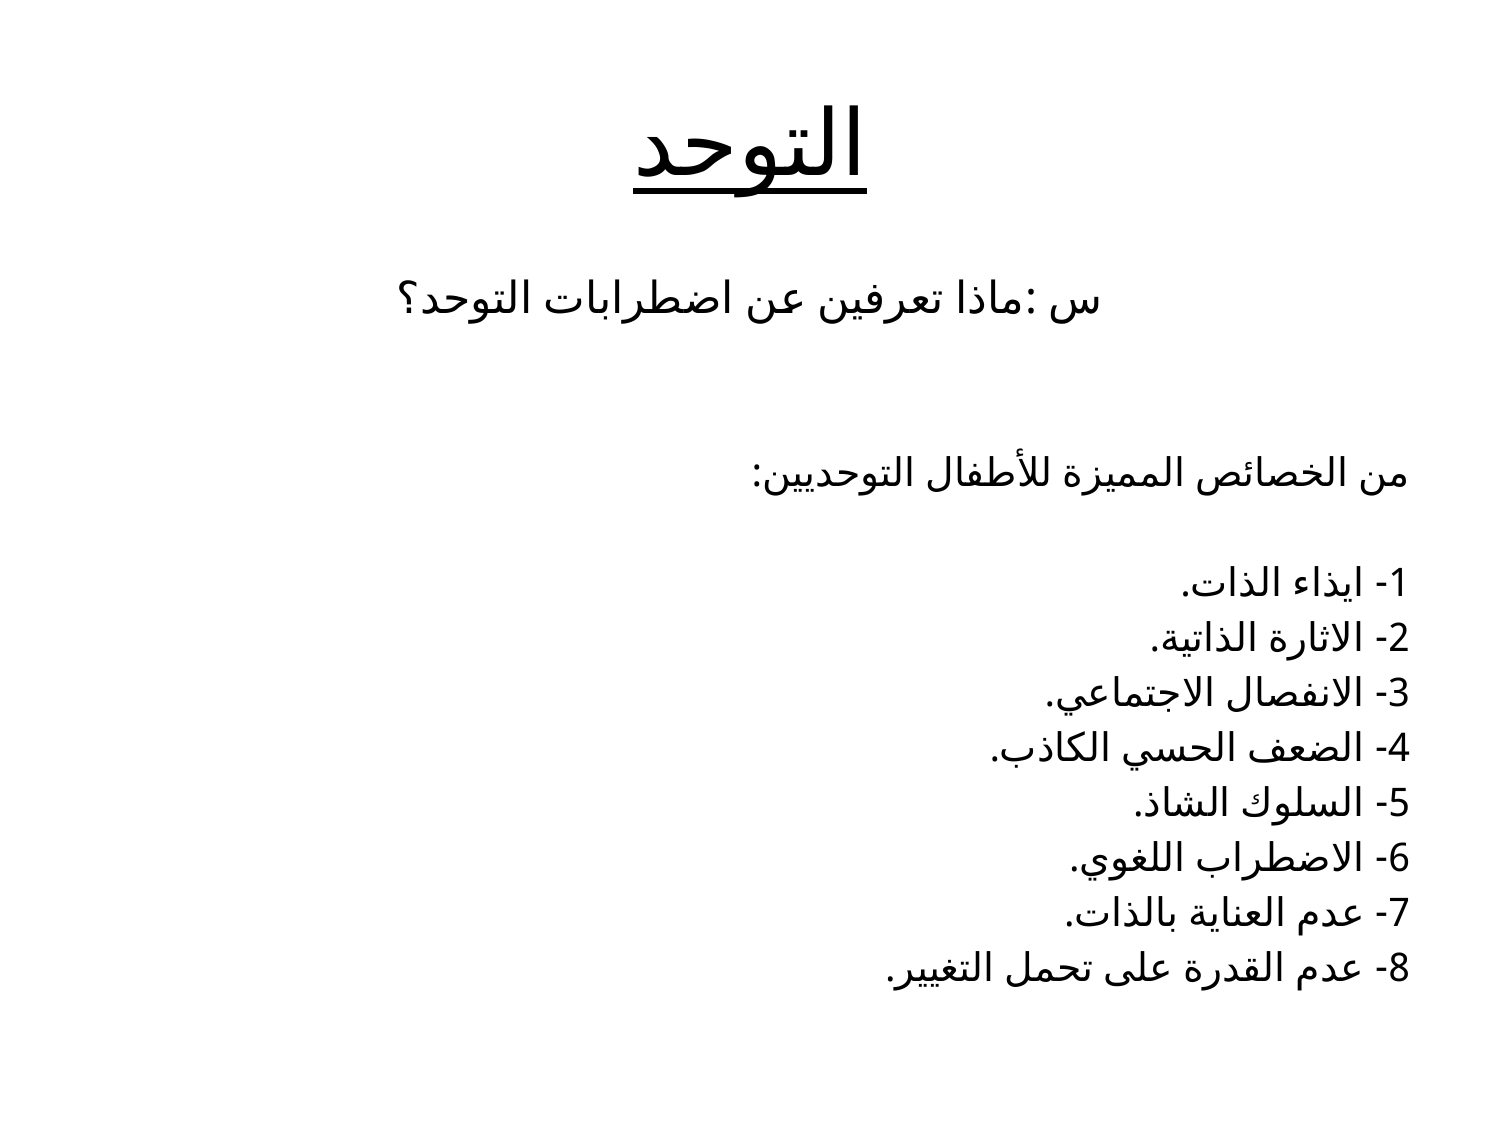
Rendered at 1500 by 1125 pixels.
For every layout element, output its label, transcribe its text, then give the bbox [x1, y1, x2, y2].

list س :ماذا تعرفين عن اضطرابات التوحد؟ من الخصائص المميزة للأطفال التوحديين: 1- ايذاء الذات. 2- الاثارة الذاتية. 3- الانفصال الاجتماعي. 4- الضعف الحسي الكاذب. 5- السلوك الشاذ. 6- الاضطراب اللغوي. 7- عدم العناية بالذات. 8- عدم القدرة على تحمل التغيير. [75, 200, 1425, 1005]
title التوحد [75, 45, 1425, 200]
